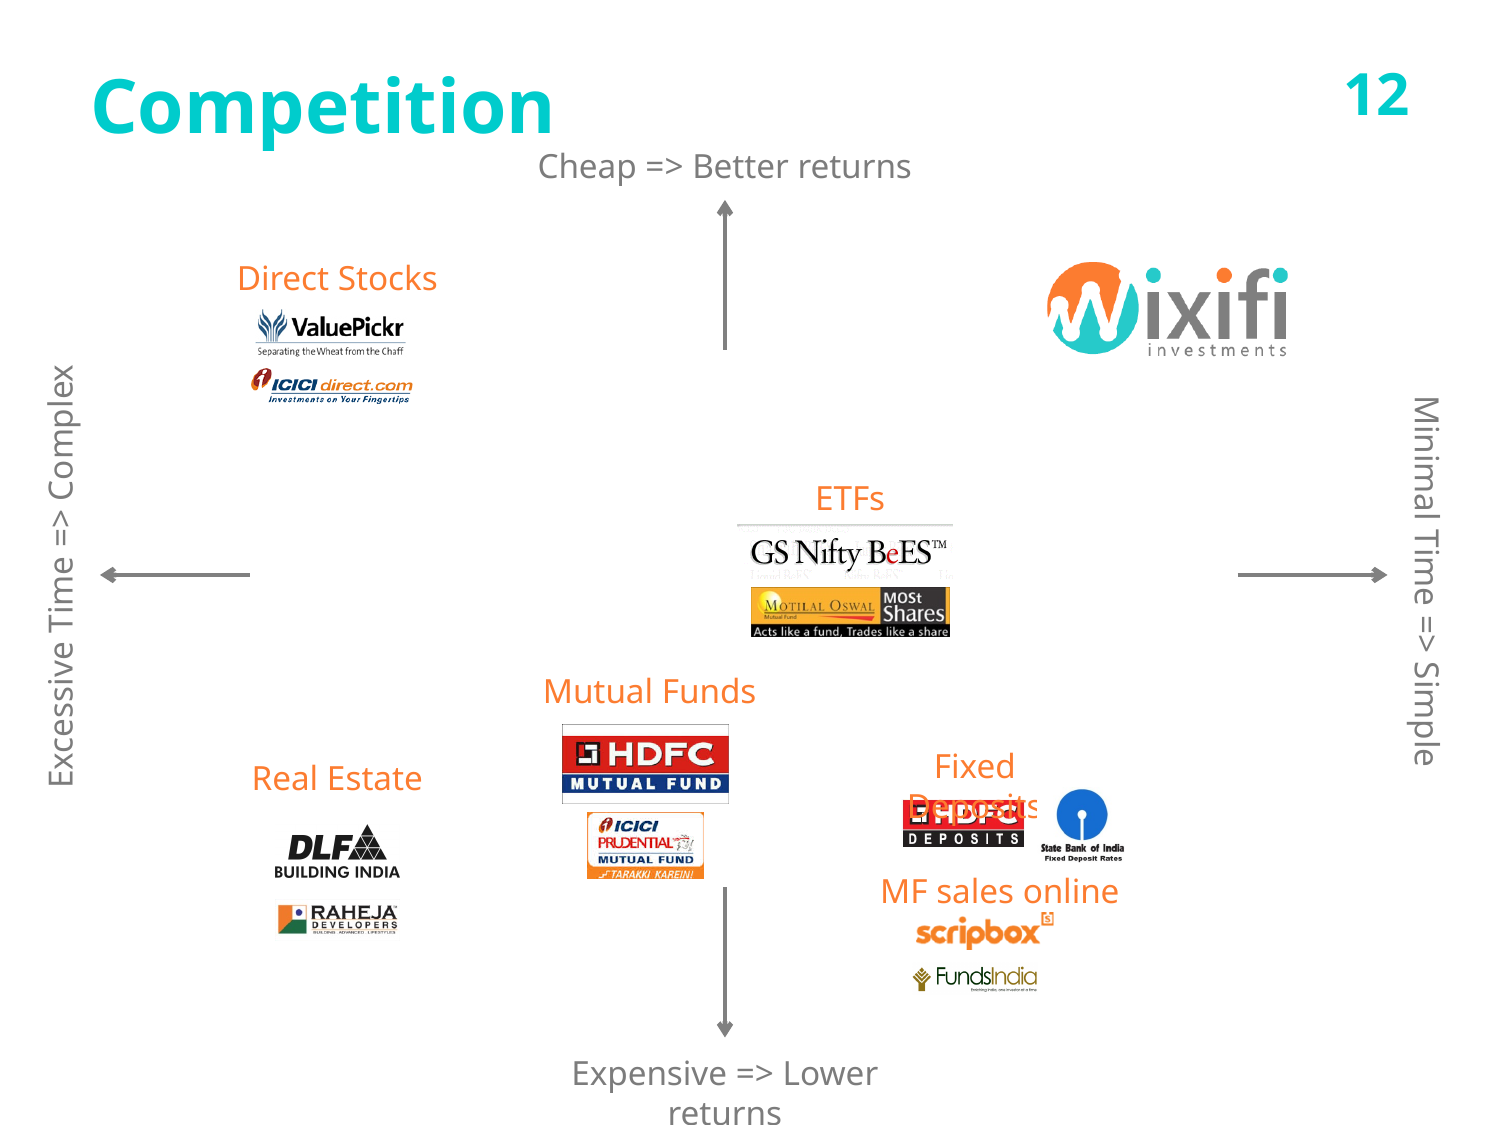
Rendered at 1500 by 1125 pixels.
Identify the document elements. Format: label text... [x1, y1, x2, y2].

picture [587, 812, 704, 880]
picture [912, 912, 1054, 951]
text_box Mutual Funds [525, 662, 775, 718]
text_box MF sales online [862, 862, 1138, 918]
text_box Direct Stocks [212, 249, 463, 305]
picture [751, 587, 951, 637]
slide_number 12 [1312, 50, 1425, 138]
text_box Excessive Time => Complex [31, 305, 87, 848]
text_box Cheap => Better returns [474, 137, 975, 193]
picture [912, 962, 1038, 995]
text_box Minimal Time => Simple [1400, 350, 1456, 813]
text_box Real Estate [212, 749, 463, 805]
picture [562, 724, 729, 805]
picture [1037, 254, 1299, 363]
text_box ETFs [725, 469, 975, 525]
title Competition [75, 45, 1025, 163]
picture [737, 524, 953, 579]
text_box Expensive => Lower returns [499, 1044, 950, 1125]
text_box Fixed Deposits [849, 737, 1100, 832]
picture [249, 304, 413, 406]
picture [1037, 787, 1126, 863]
picture [274, 899, 401, 942]
picture [274, 824, 401, 878]
picture [900, 799, 1026, 849]
